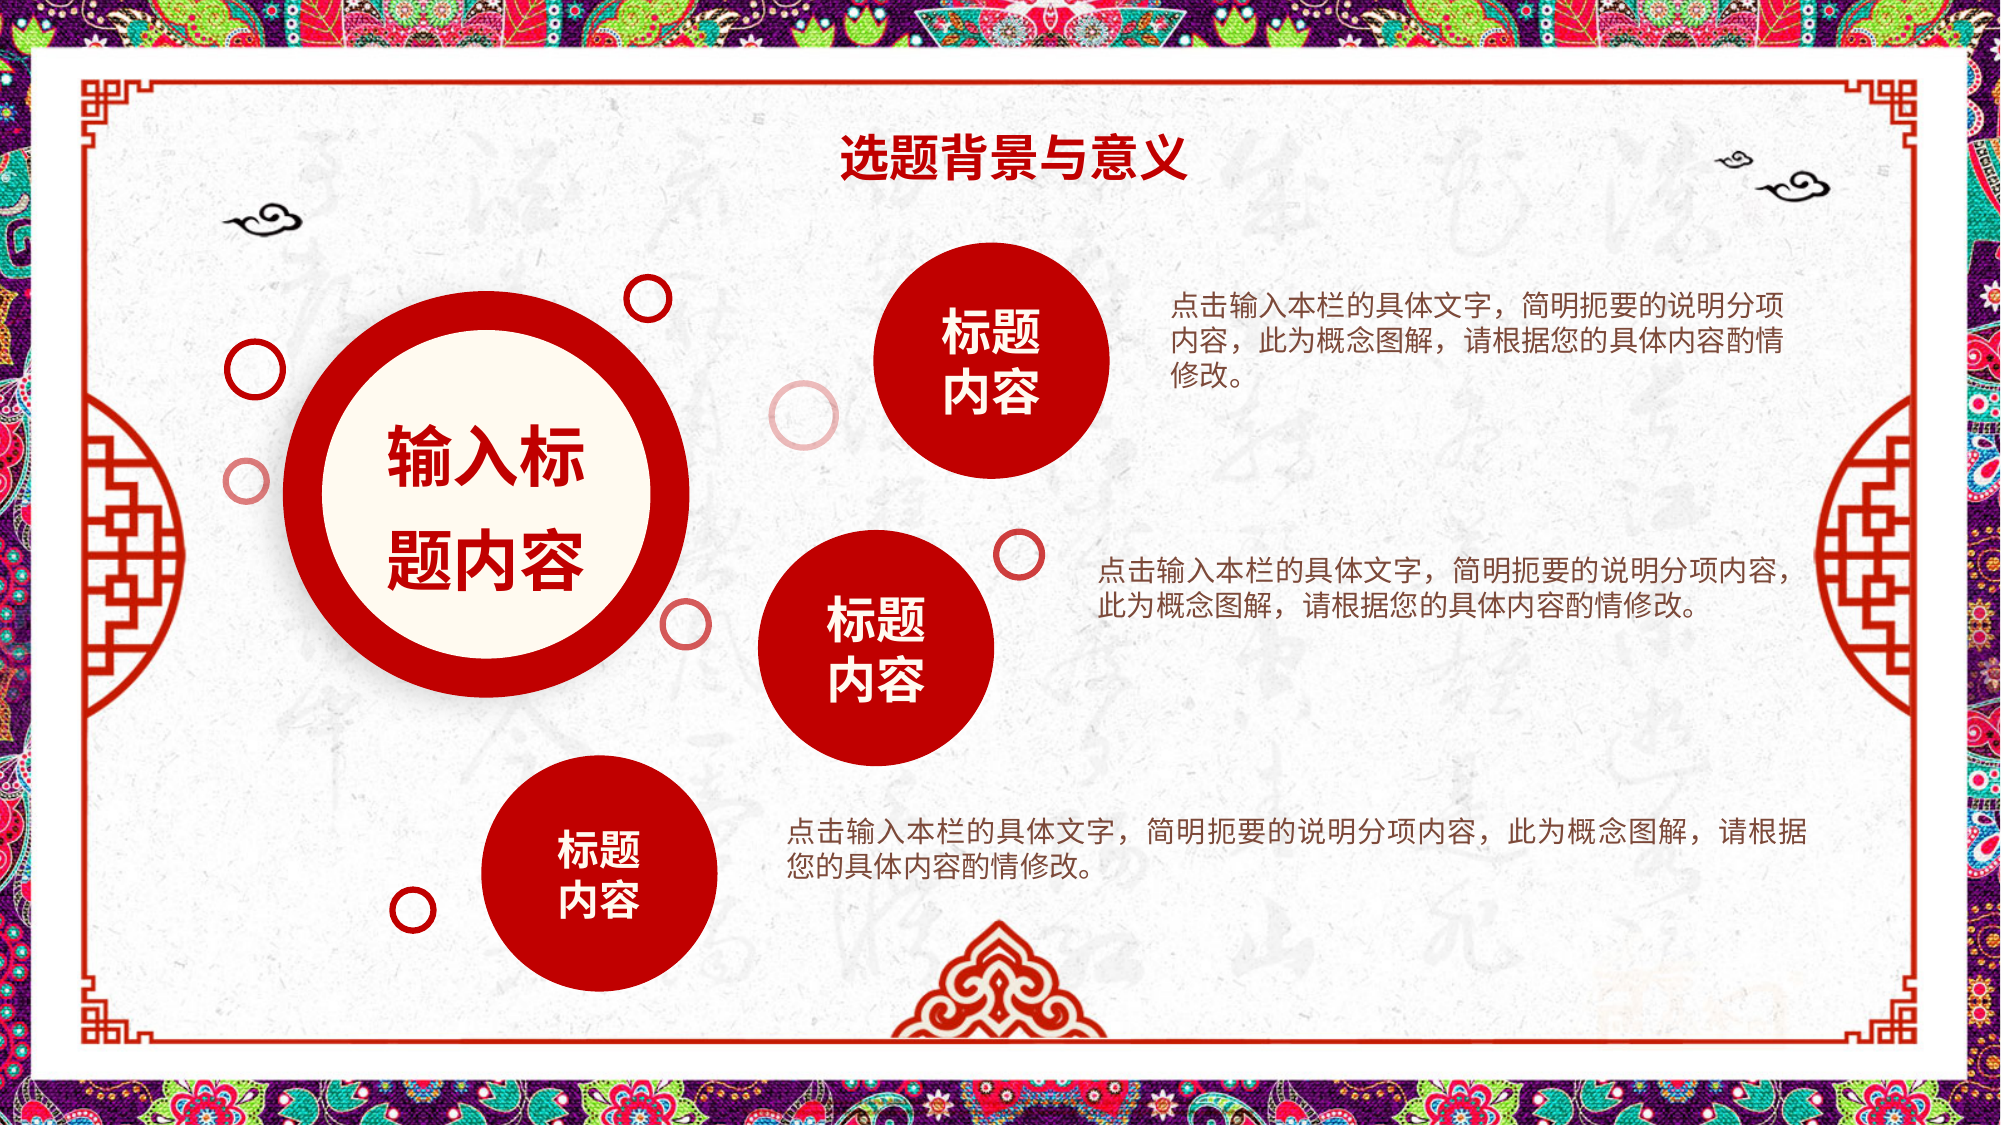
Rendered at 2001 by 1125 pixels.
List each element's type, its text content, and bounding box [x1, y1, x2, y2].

text_box [769, 381, 838, 450]
text_box 点击输入本栏的具体文字，简明扼要的说明分项内容，此为概念图解，请根据您的具体内容酌情修改。 [1082, 544, 1823, 630]
text_box [390, 887, 436, 933]
text_box 点击输入本栏的具体文字，简明扼要的说明分项内容，此为概念图解，请根据您的具体内容酌情修改。 [1155, 279, 1823, 400]
picture [0, 0, 2001, 1125]
text_box [225, 339, 277, 400]
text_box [282, 290, 690, 698]
text_box [223, 458, 269, 504]
text_box [626, 274, 670, 289]
text_box 点击输入本栏的具体文字，简明扼要的说明分项内容，此为概念图解，请根据您的具体内容酌情修改。 [771, 806, 1823, 891]
text_box [693, 600, 711, 649]
text_box 标题内容 [755, 527, 997, 769]
text_box 标题 内容 [479, 753, 720, 994]
text_box 选题背景与意义 [782, 119, 1247, 195]
text_box 标题内容 [871, 240, 1112, 481]
text_box [994, 529, 1045, 580]
